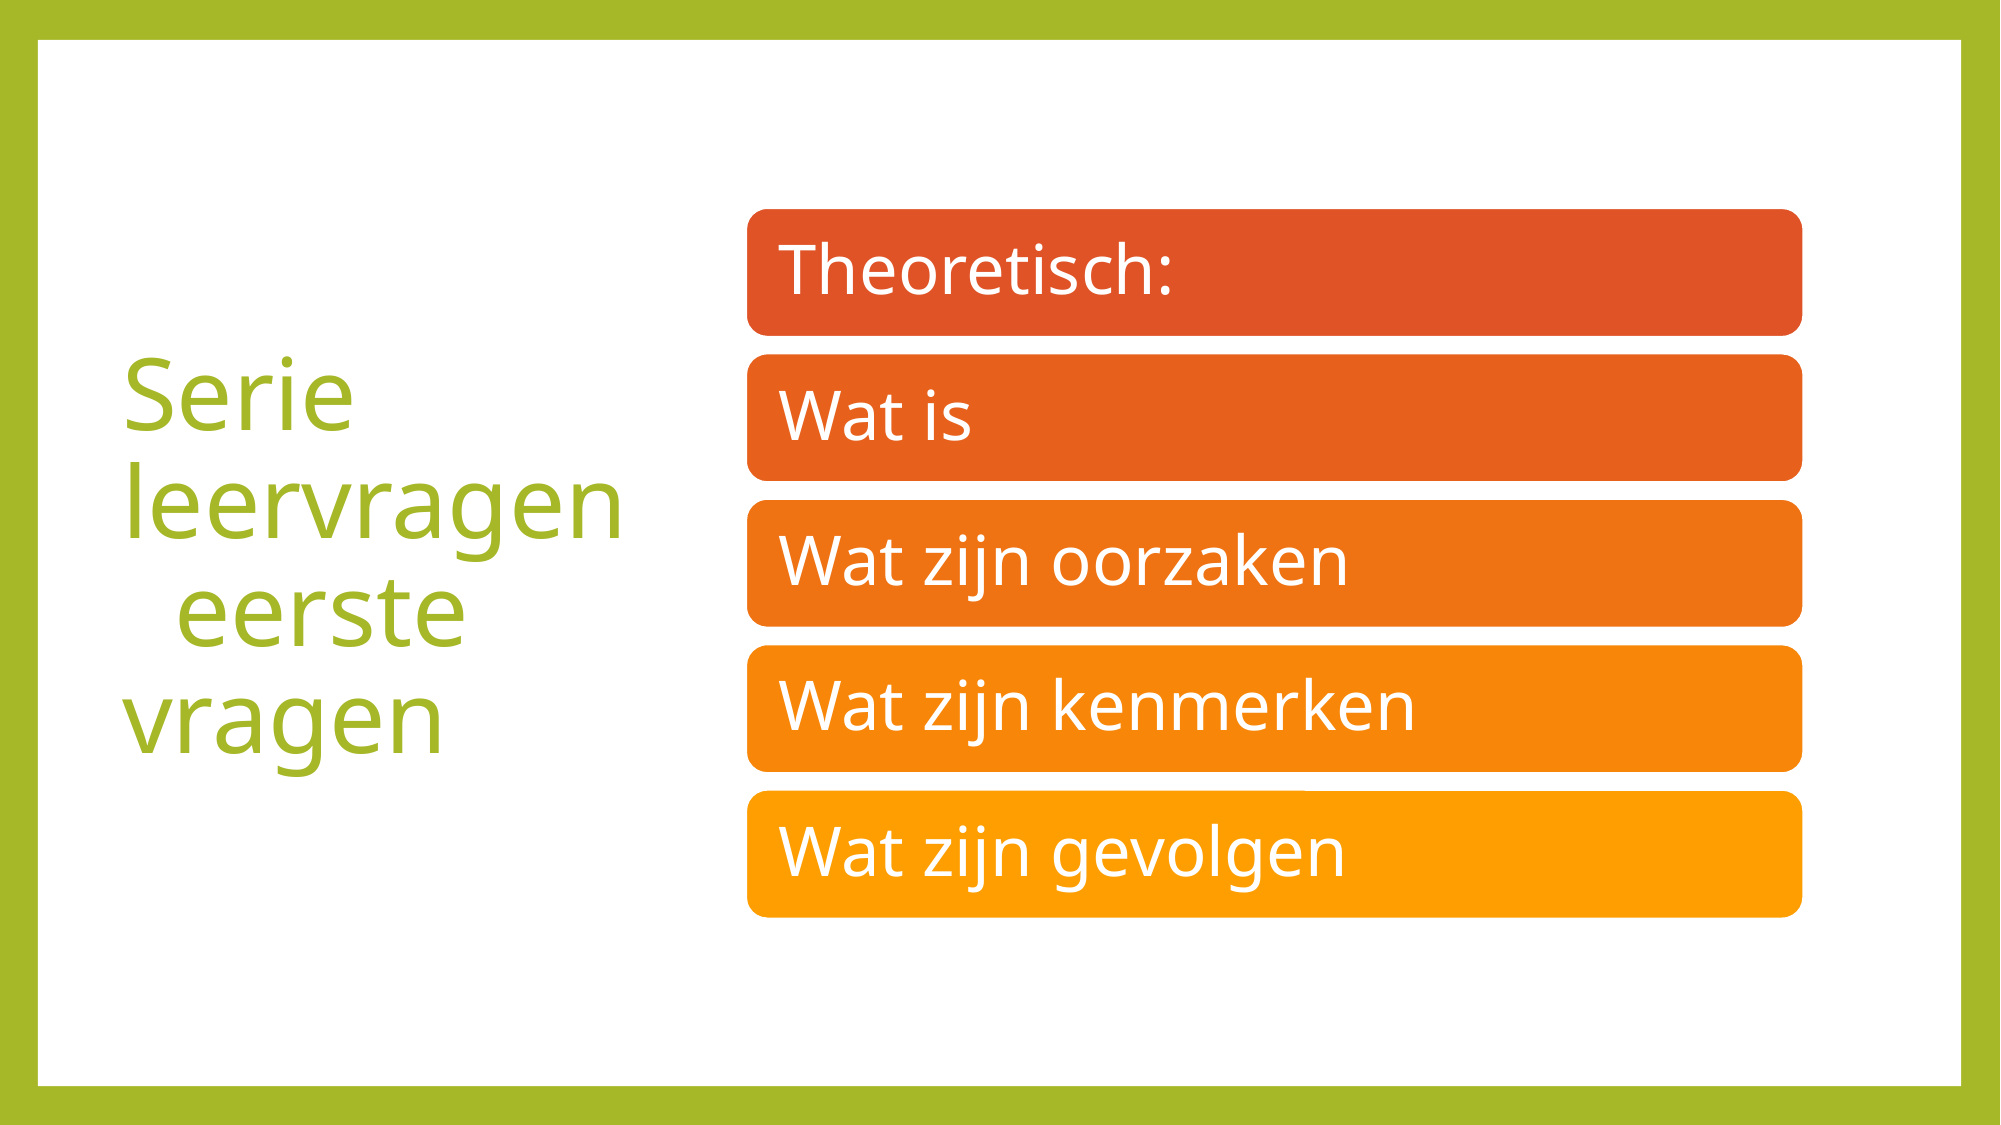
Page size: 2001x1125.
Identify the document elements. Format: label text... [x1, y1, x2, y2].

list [745, 196, 1805, 931]
title Serie leervragen eerste vragen [107, 99, 659, 1020]
